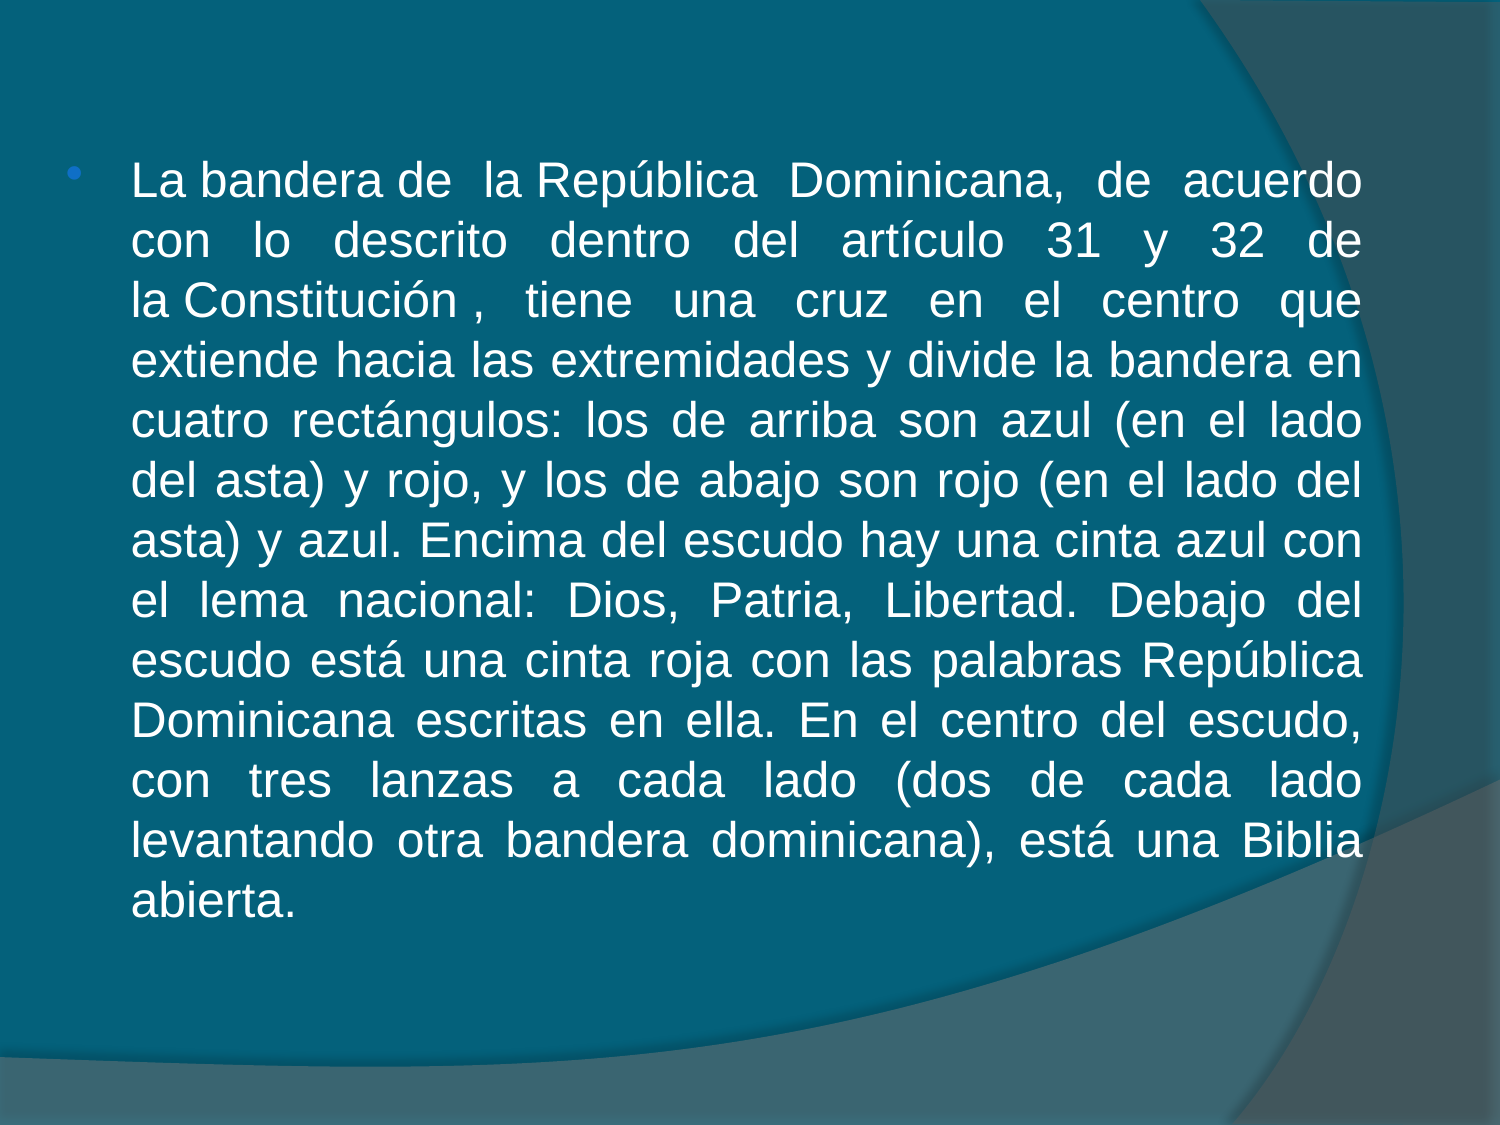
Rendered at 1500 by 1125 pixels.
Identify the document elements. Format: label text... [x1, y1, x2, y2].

list La bandera de la República Dominicana, de acuerdo con lo descrito dentro del artículo 31 y 32 de la Constitución , tiene una cruz en el centro que extiende hacia las extremidades y divide la bandera en cuatro rectángulos: los de arriba son azul (en el lado del asta) y rojo, y los de abajo son rojo (en el lado del asta) y azul. Encima del escudo hay una cinta azul con el lema nacional: Dios, Patria, Libertad. Debajo del escudo está una cinta roja con las palabras República Dominicana escritas en ella. En el centro del escudo, con tres lanzas a cada lado (dos de cada lado levantando otra bandera dominicana), está una Biblia abierta. [46, 140, 1379, 973]
